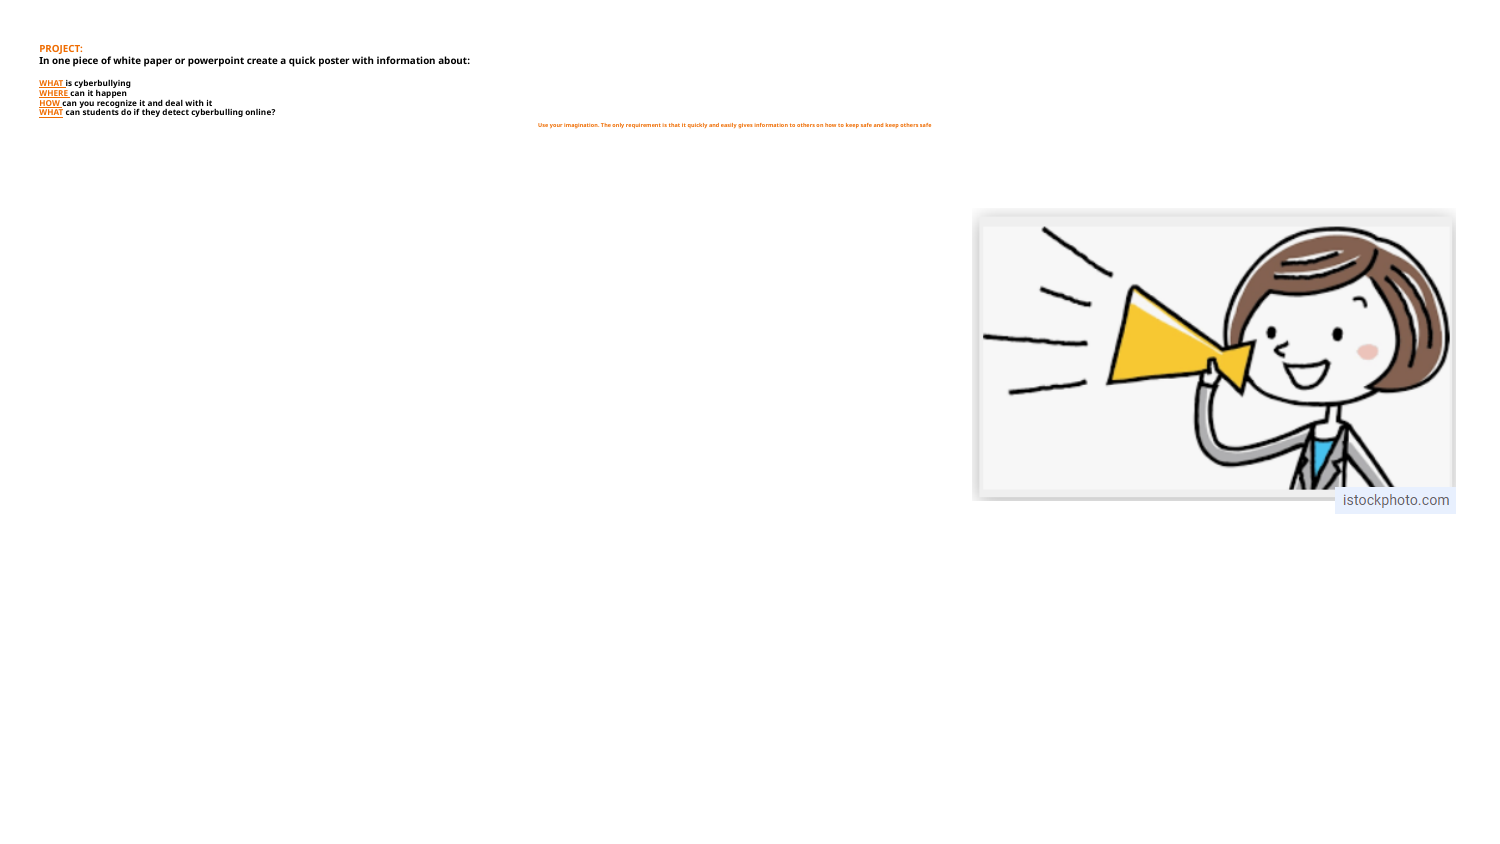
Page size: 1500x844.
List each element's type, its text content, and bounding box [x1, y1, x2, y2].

title PROJECT: In one piece of white paper or powerpoint create a quick poster with information about: WHAT is cyberbullying WHERE can it happen HOW can you recognize it and deal with it WHAT can students do if they detect cyberbulling online? Use your imagination. The only requirement is that it quickly and easily gives information to others on how to keep safe and keep others safe [24, 28, 1423, 145]
picture [971, 207, 1457, 514]
